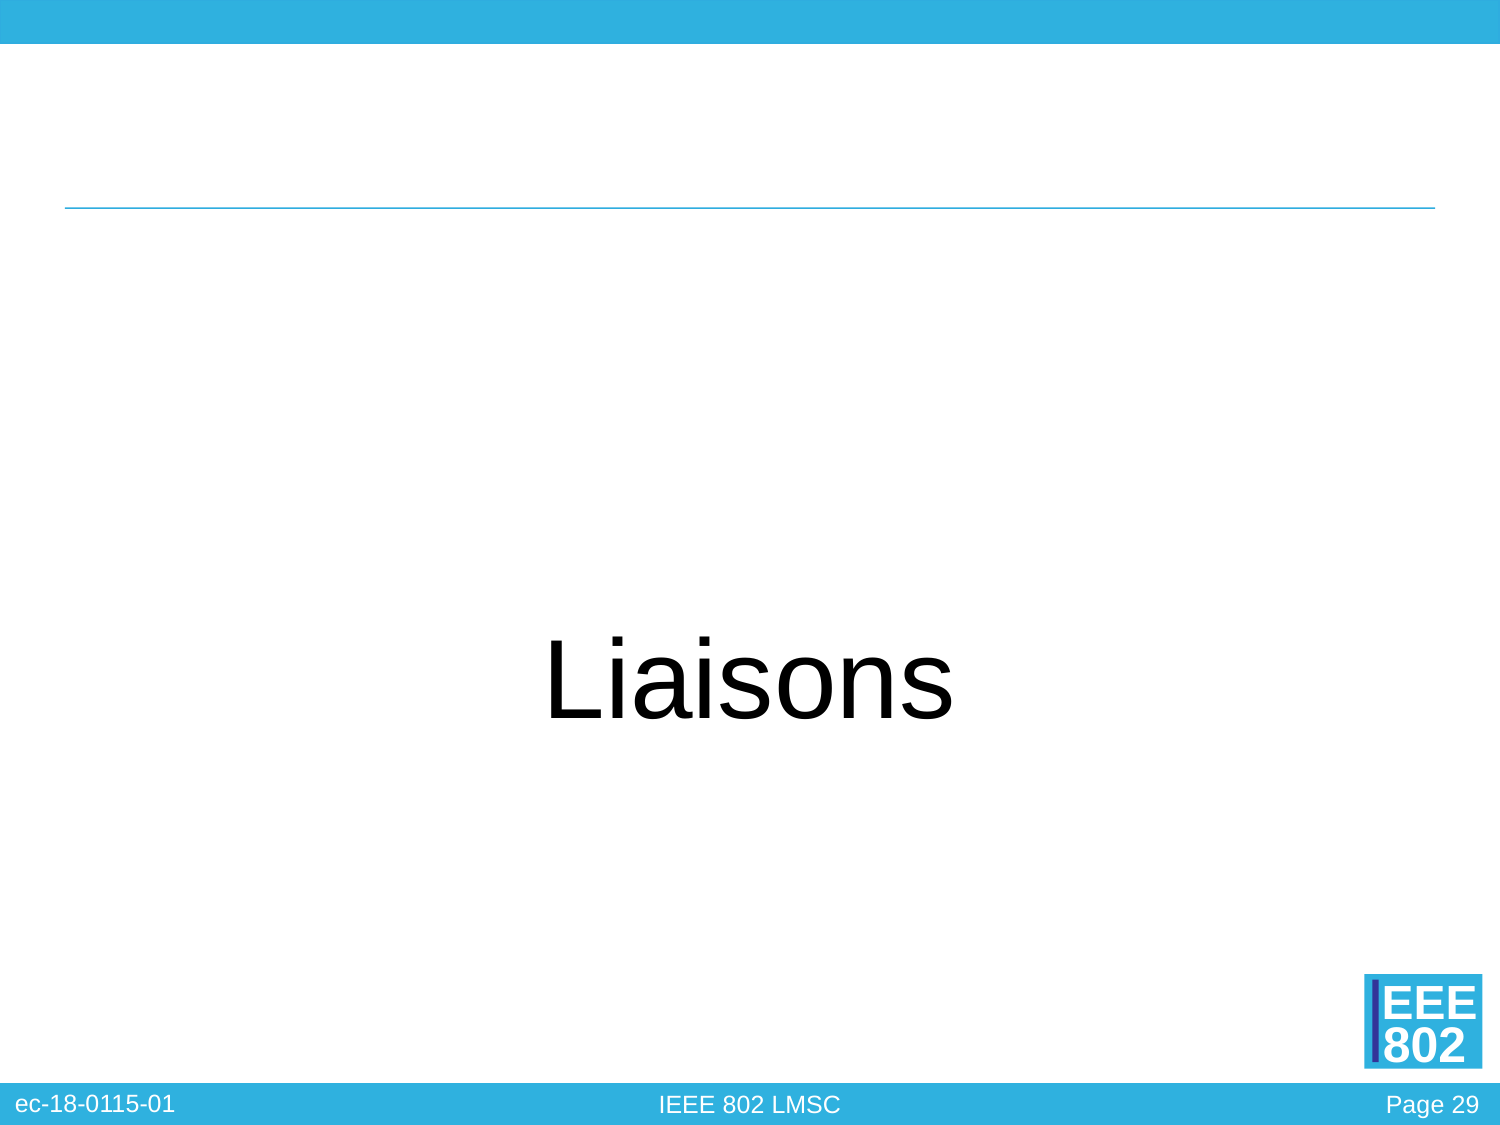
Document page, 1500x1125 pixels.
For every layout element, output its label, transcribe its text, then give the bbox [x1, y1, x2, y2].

title Liaisons [102, 280, 1397, 749]
